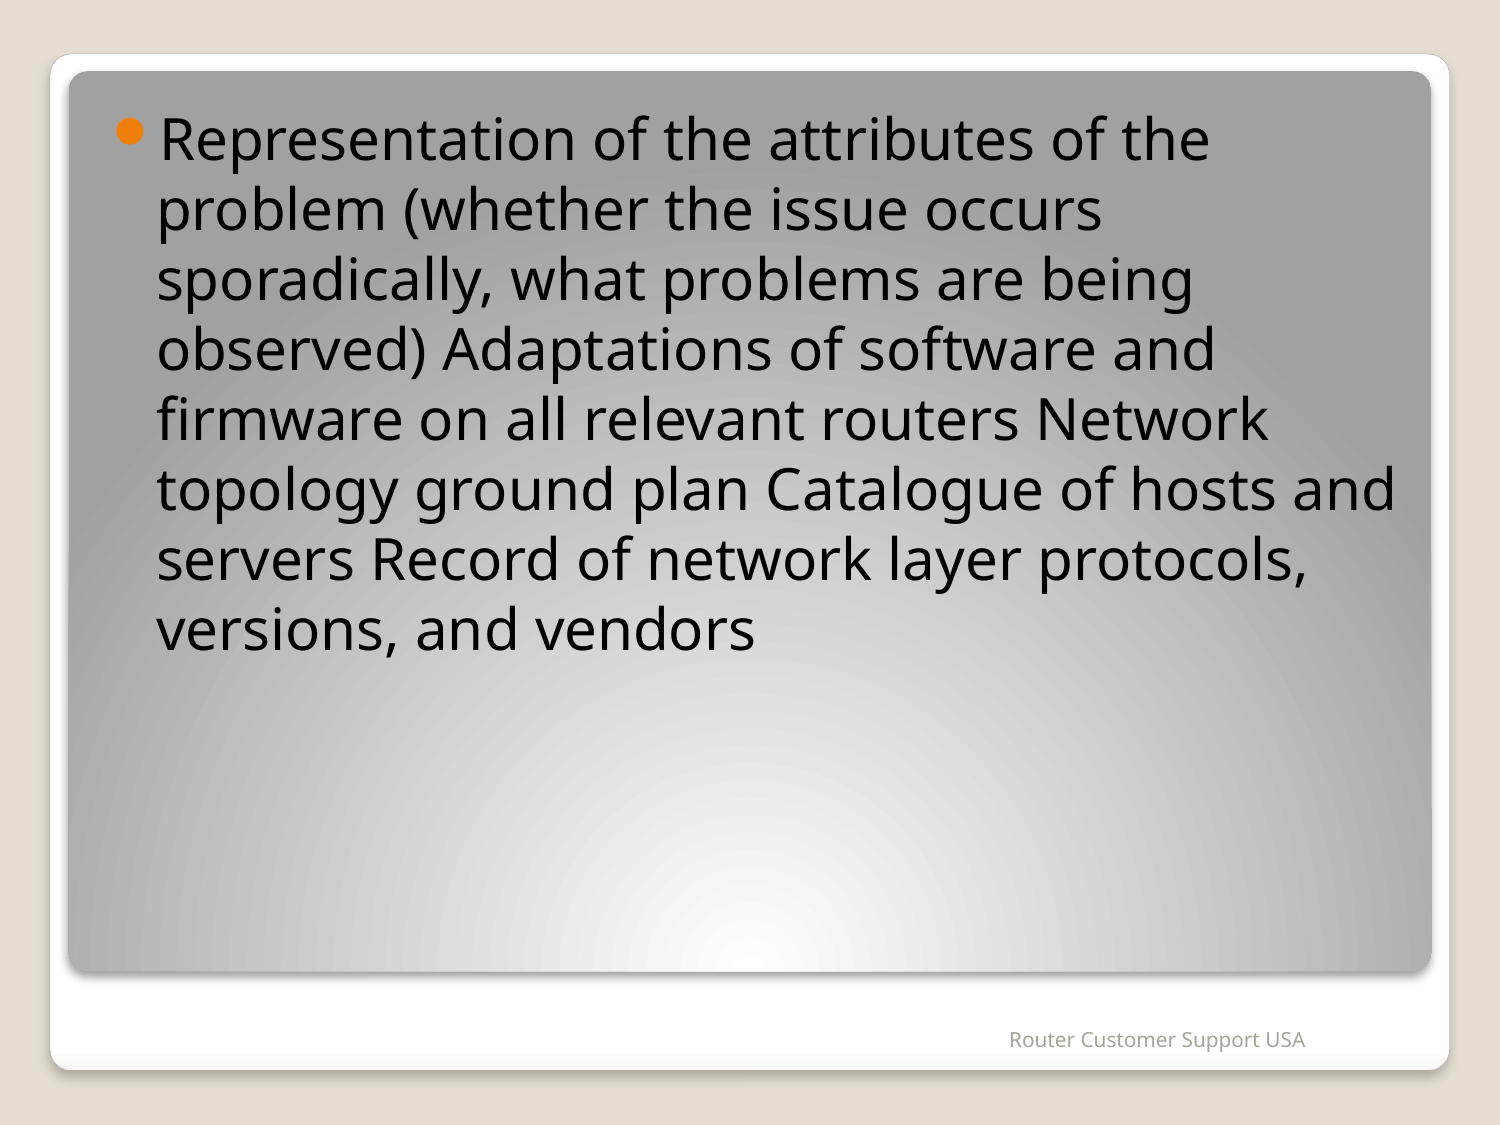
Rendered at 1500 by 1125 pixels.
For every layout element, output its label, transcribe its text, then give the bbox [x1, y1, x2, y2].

list Representation of the attributes of the problem (whether the issue occurs sporadically, what problems are being observed) Adaptations of software and firmware on all relevant routers Network topology ground plan Catalogue of hosts and servers Record of network layer protocols, versions, and vendors [82, 86, 1425, 774]
footer Router Customer Support USA [994, 1002, 1370, 1063]
